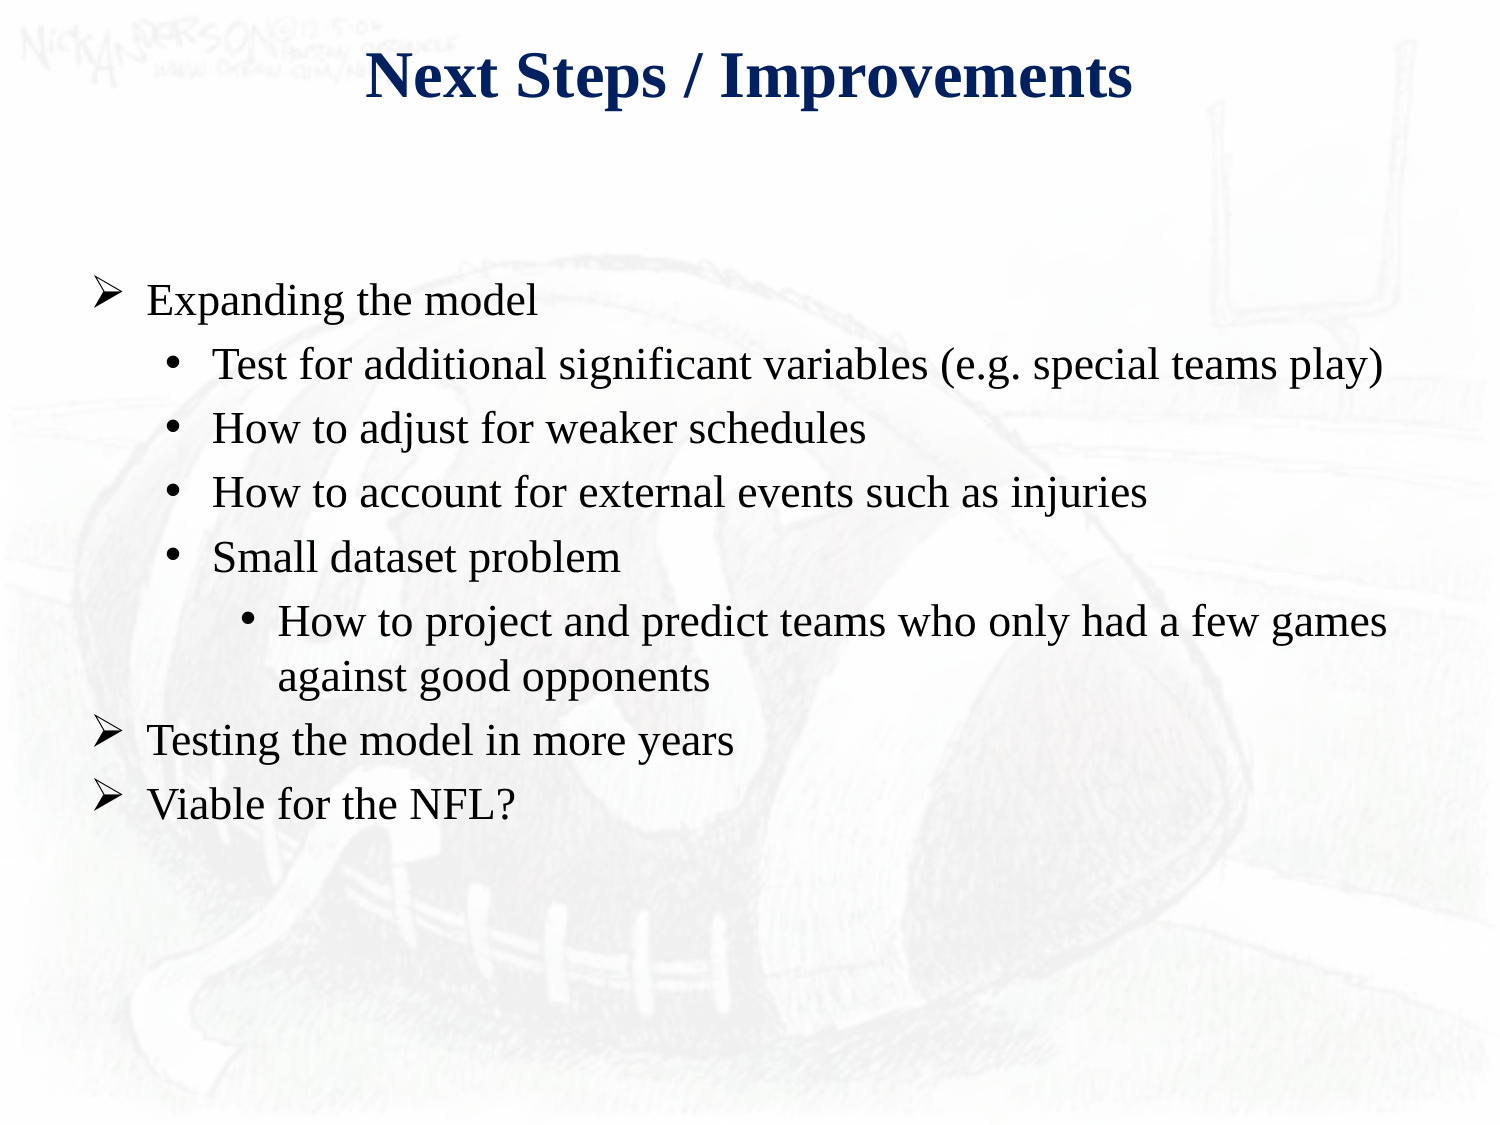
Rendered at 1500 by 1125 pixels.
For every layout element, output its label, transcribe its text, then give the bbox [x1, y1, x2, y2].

list Expanding the model Test for additional significant variables (e.g. special teams play) How to adjust for weaker schedules How to account for external events such as injuries Small dataset problem How to project and predict teams who only had a few games against good opponents Testing the model in more years Viable for the NFL? [75, 262, 1425, 1005]
title Next Steps / Improvements [75, 12, 1425, 130]
